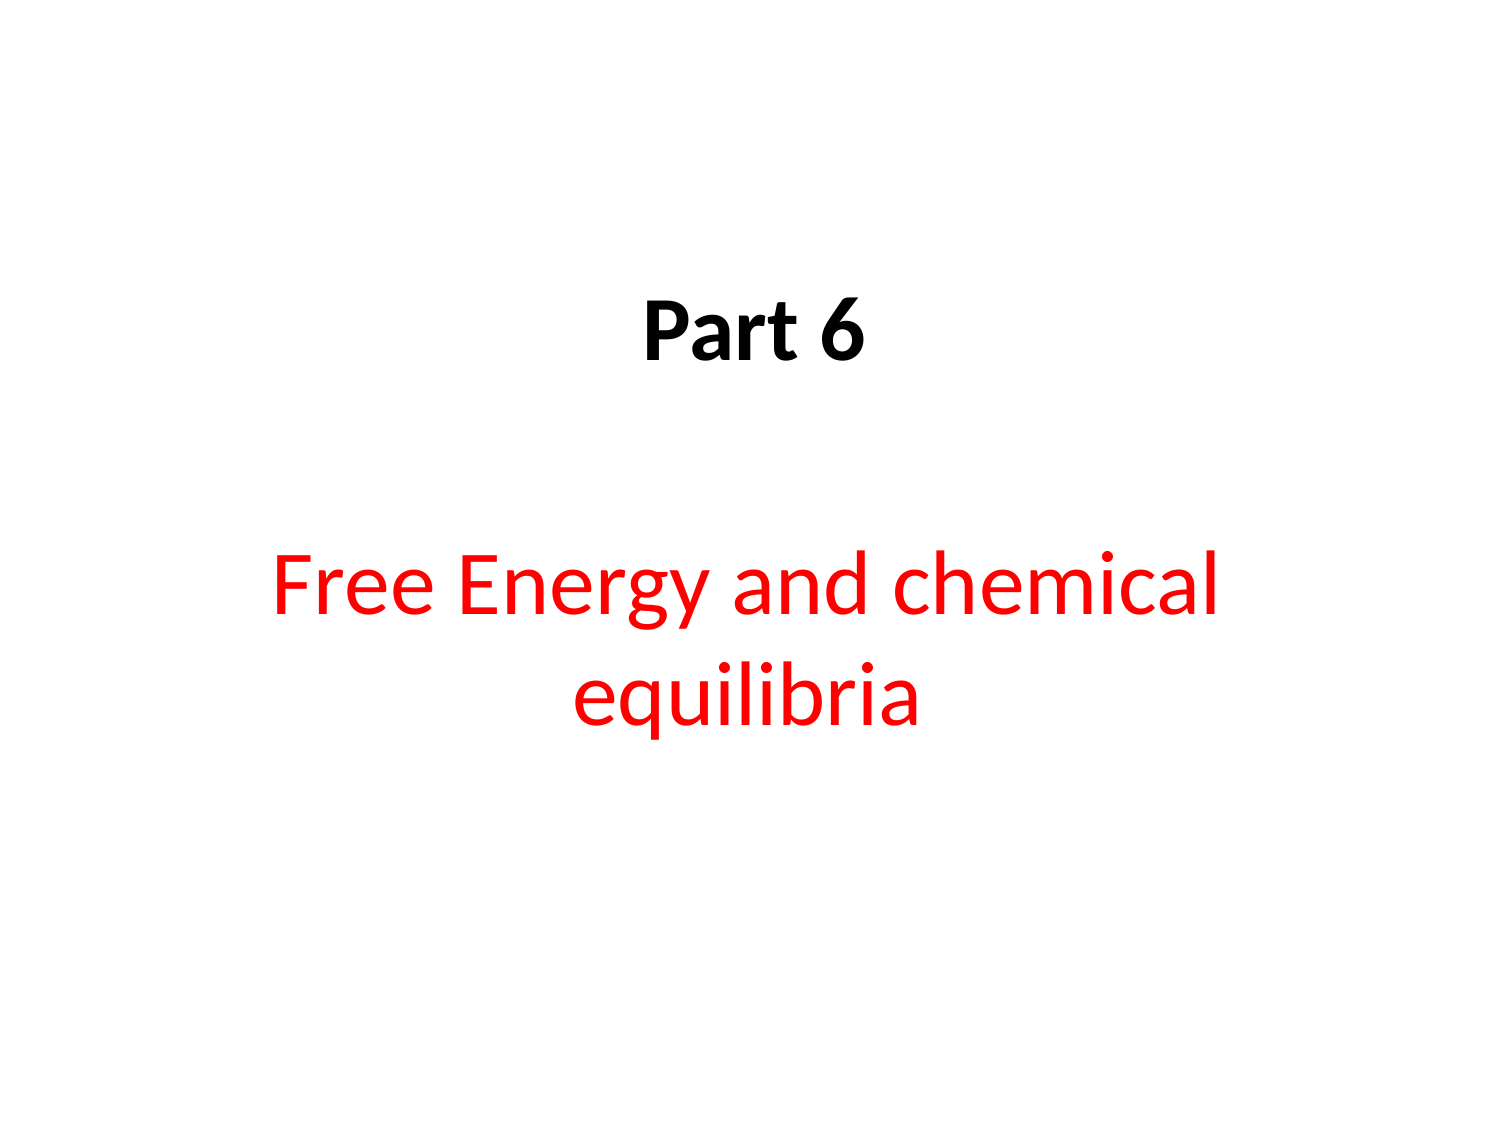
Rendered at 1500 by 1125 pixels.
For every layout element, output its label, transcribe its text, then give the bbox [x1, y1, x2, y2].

subtitle Free Energy and chemical equilibria [222, 515, 1273, 804]
title Part 6 [117, 257, 1393, 499]
